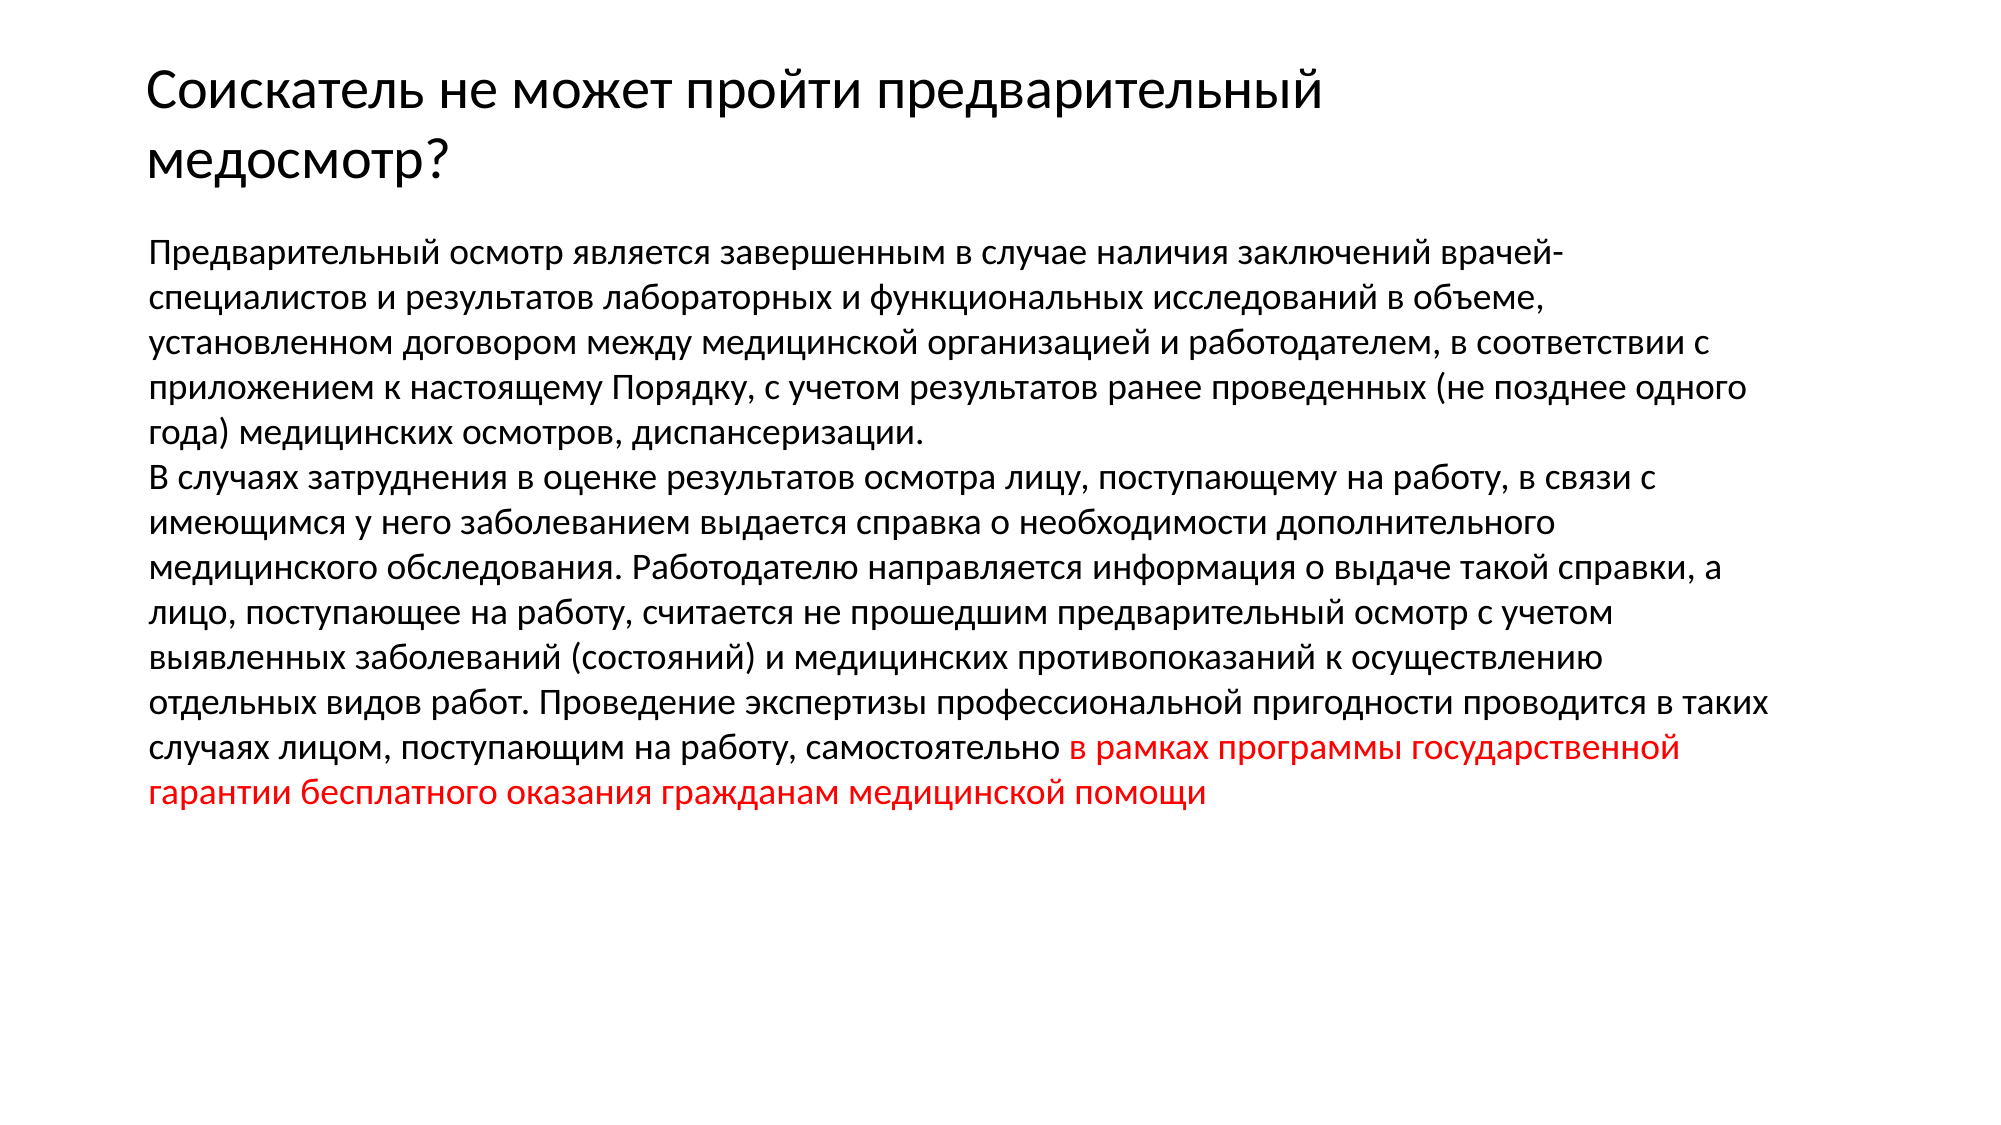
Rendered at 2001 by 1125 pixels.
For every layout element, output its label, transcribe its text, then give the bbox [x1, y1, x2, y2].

text_box Соискатель не может пройти предварительный медосмотр? [131, 42, 1557, 198]
text_box Предварительный осмотр является завершенным в случае наличия заключений врачей-специалистов и результатов лабораторных и функциональных исследований в объеме, установленном договором между медицинской организацией и работодателем, в соответствии с приложением к настоящему Порядку, с учетом результатов ранее проведенных (не позднее одного года) медицинских осмотров, диспансеризации. В случаях затруднения в оценке результатов осмотра лицу, поступающему на работу, в связи с имеющимся у него заболеванием выдается справка о необходимости дополнительного медицинского обследования. Работодателю направляется информация о выдаче такой справки, а лицо, поступающее на работу, считается не прошедшим предварительный осмотр с учетом выявленных заболеваний (состояний) и медицинских противопоказаний к осуществлению отдельных видов работ. Проведение экспертизы профессиональной пригодности проводится в таких случаях лицом, поступающим на работу, самостоятельно в рамках программы государственной гарантии бесплатного оказания гражданам медицинской помощи [133, 219, 1792, 910]
